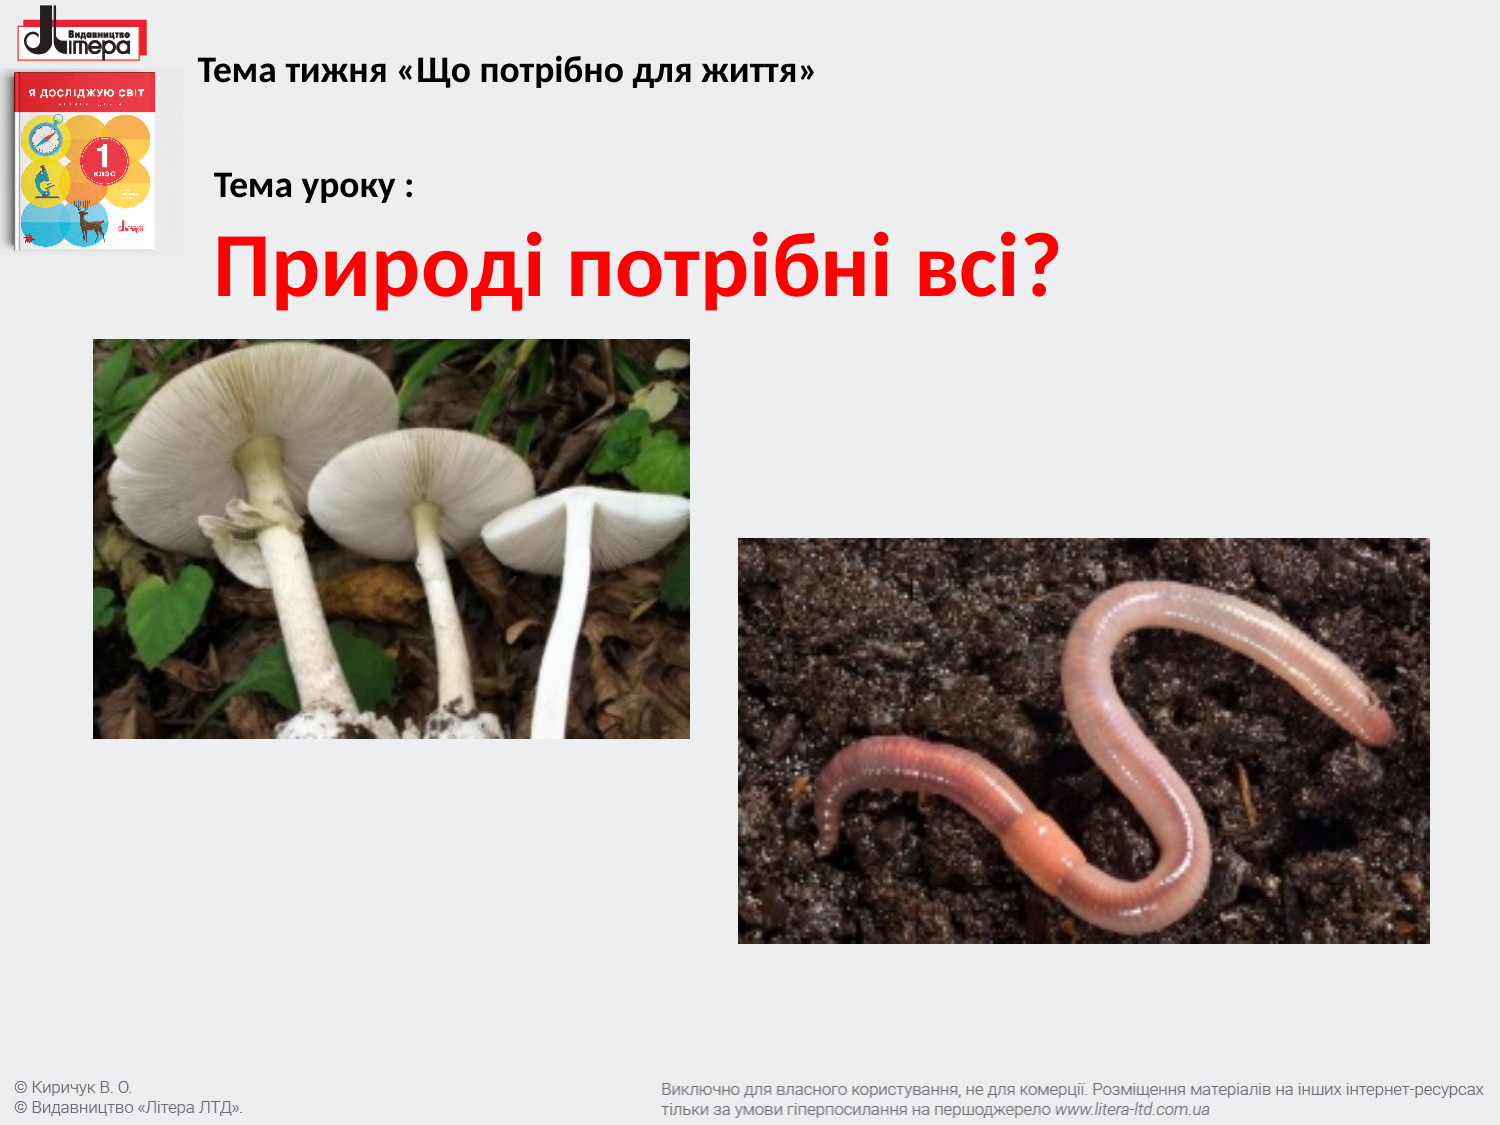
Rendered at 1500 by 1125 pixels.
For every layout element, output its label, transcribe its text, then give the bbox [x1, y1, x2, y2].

text_box Тема уроку : Природі потрібні всі? [199, 152, 1340, 322]
picture [0, 0, 1500, 1125]
text_box Тема тижня «Що потрібно для життя» [183, 37, 941, 98]
